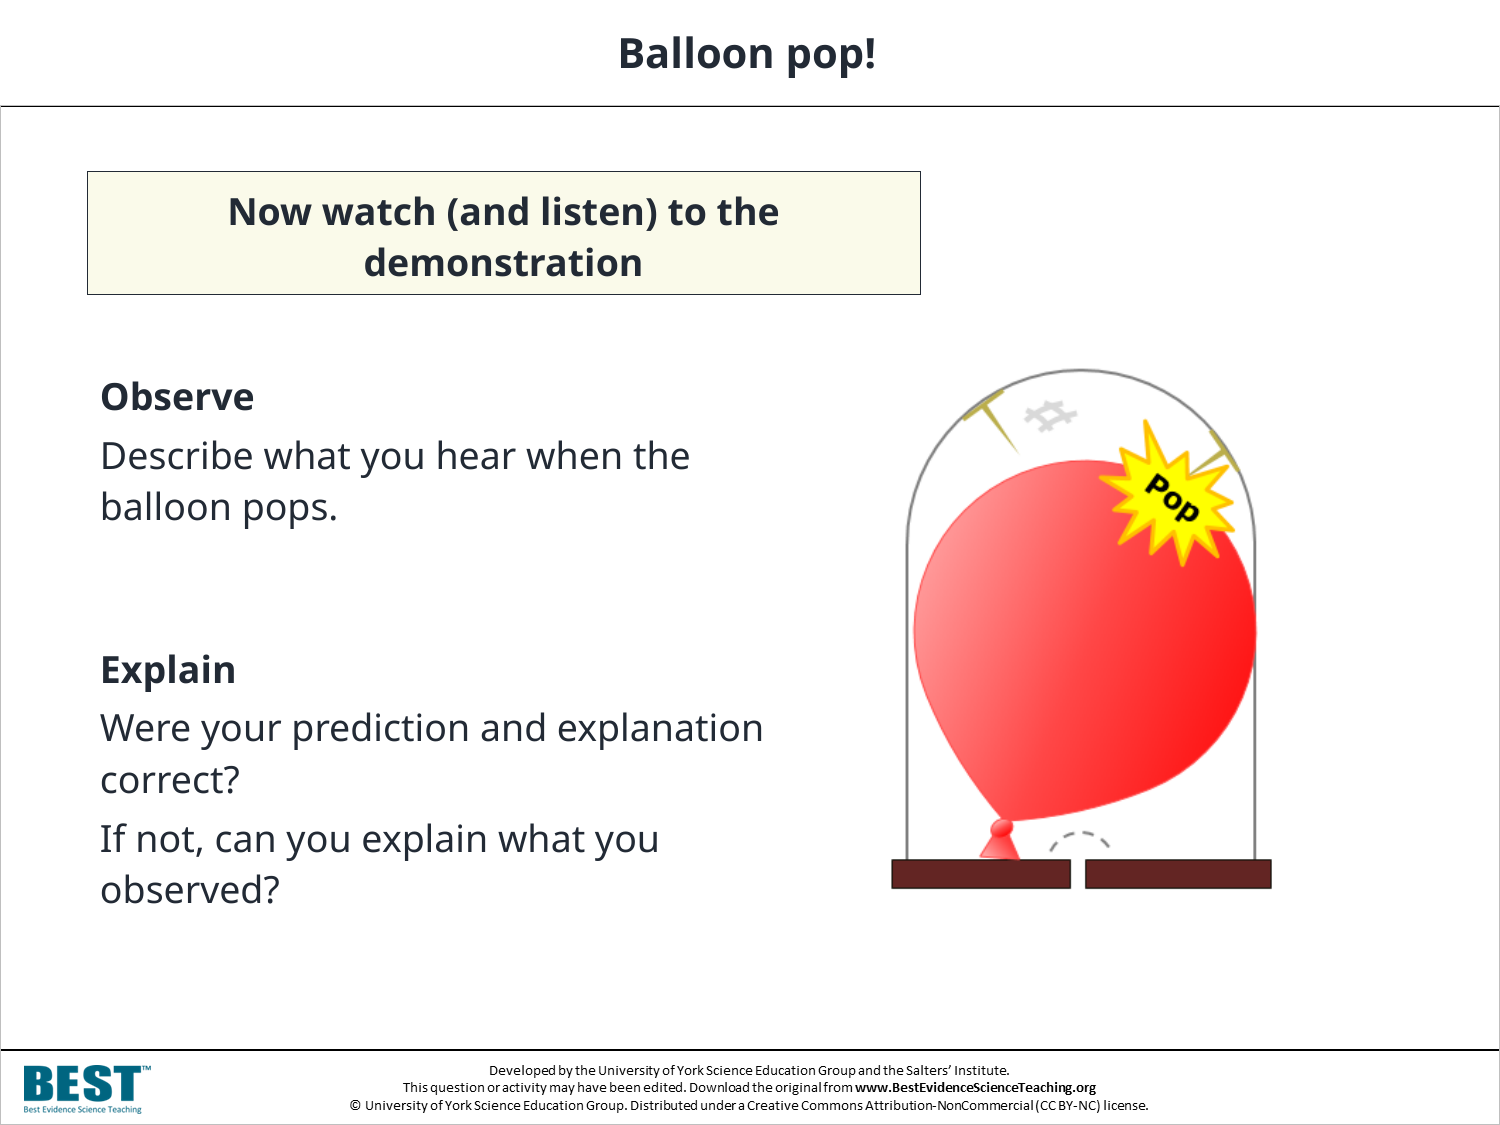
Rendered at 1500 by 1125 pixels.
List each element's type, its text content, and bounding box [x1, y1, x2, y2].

picture [0, 105, 1500, 1125]
text_box Balloon pop! [23, 4, 1471, 99]
